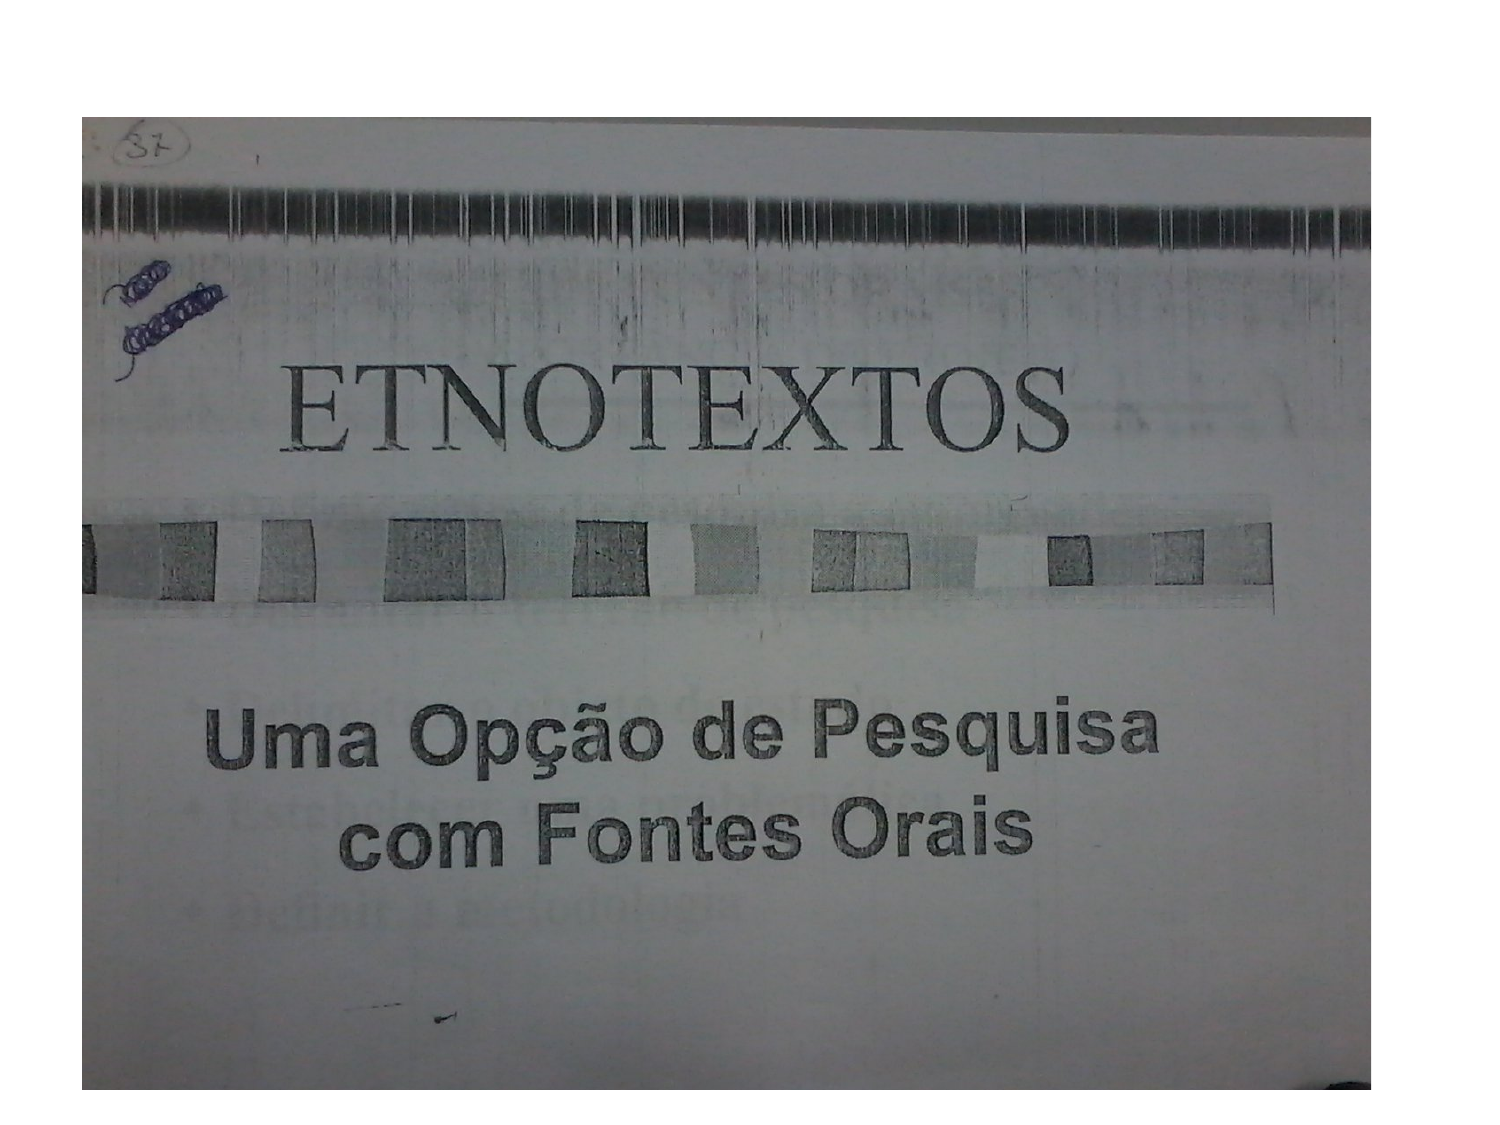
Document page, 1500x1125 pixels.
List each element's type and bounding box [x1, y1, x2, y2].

picture [81, 116, 1372, 1090]
